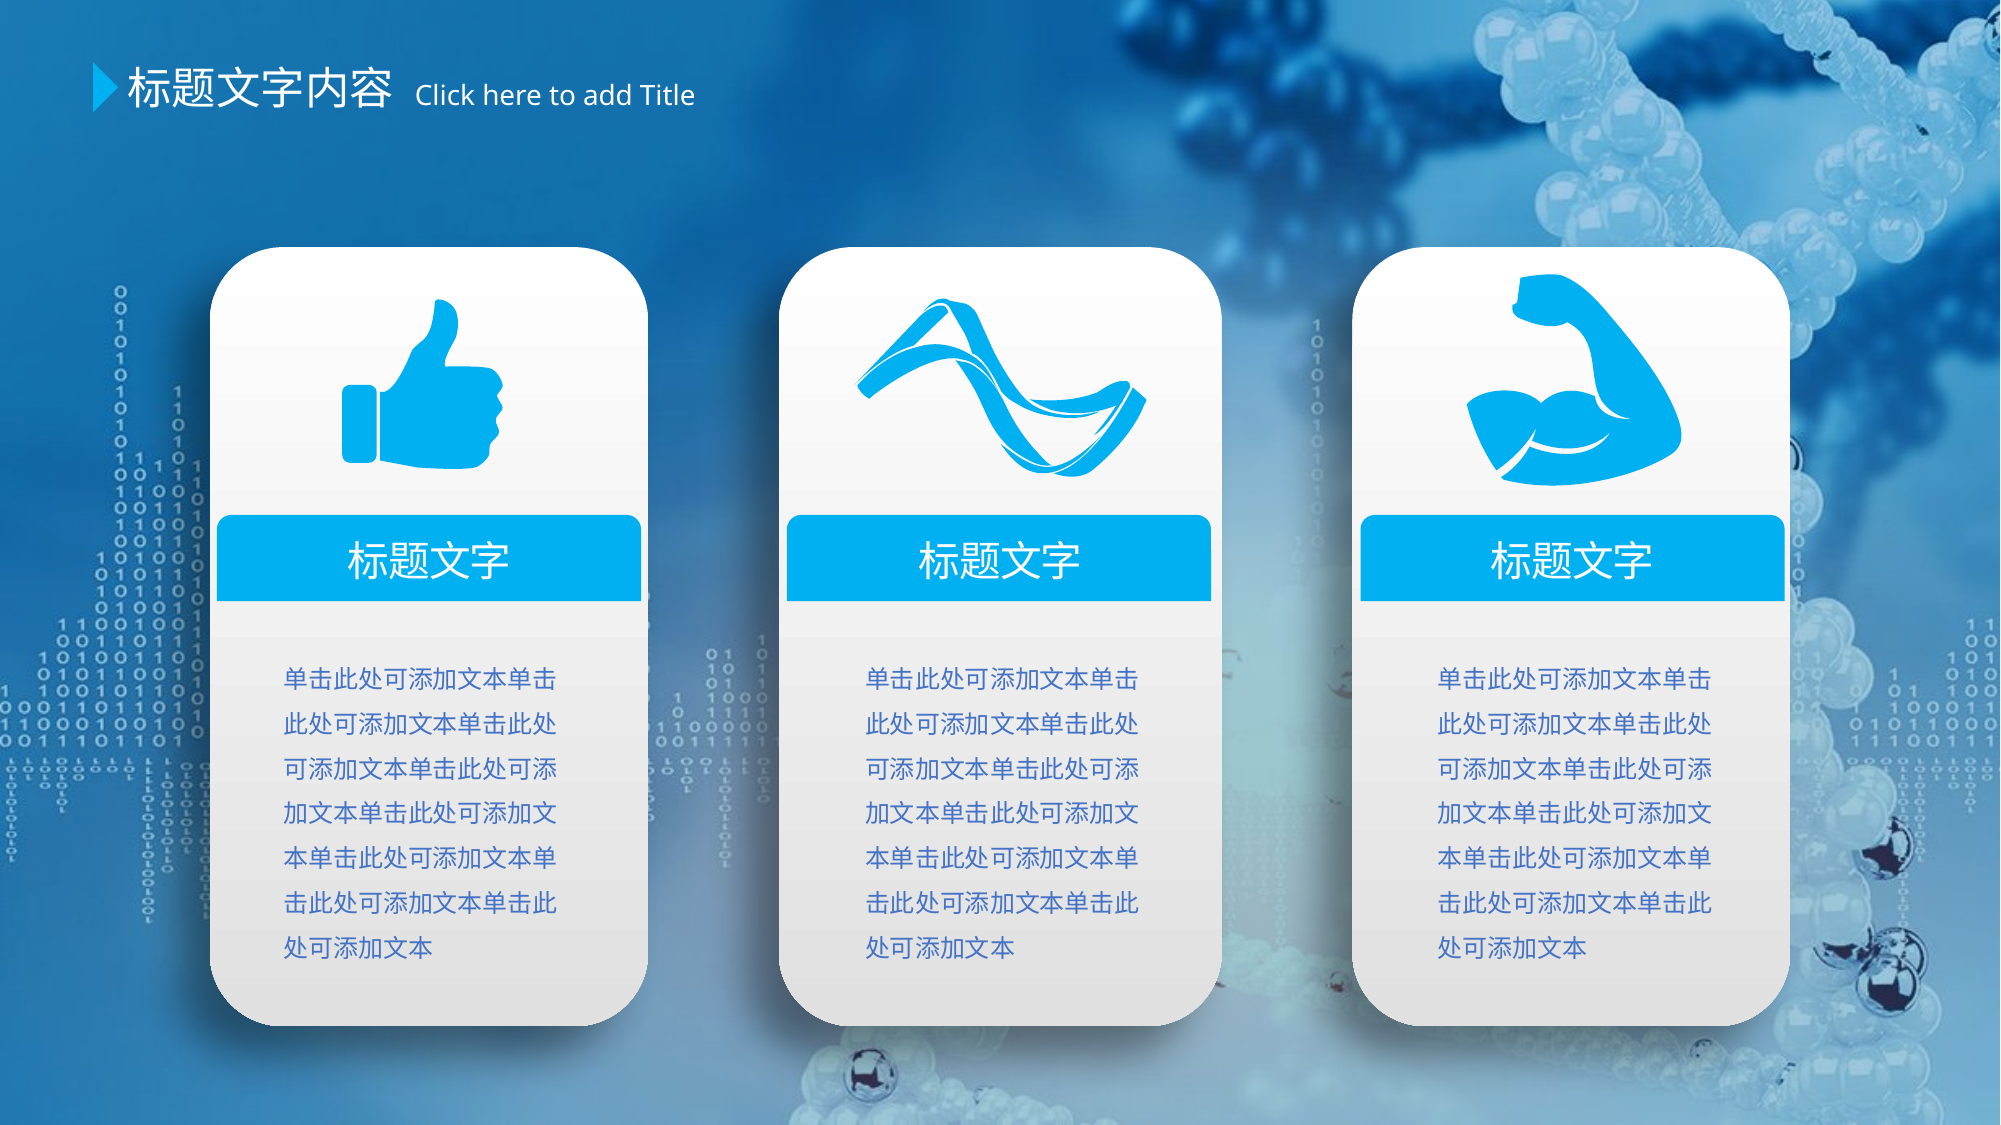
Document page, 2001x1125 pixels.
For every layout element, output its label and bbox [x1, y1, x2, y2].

text_box [209, 247, 648, 1027]
text_box [93, 52, 719, 122]
text_box [778, 247, 1222, 1027]
text_box [1352, 247, 1791, 1027]
picture [0, 0, 2001, 1125]
